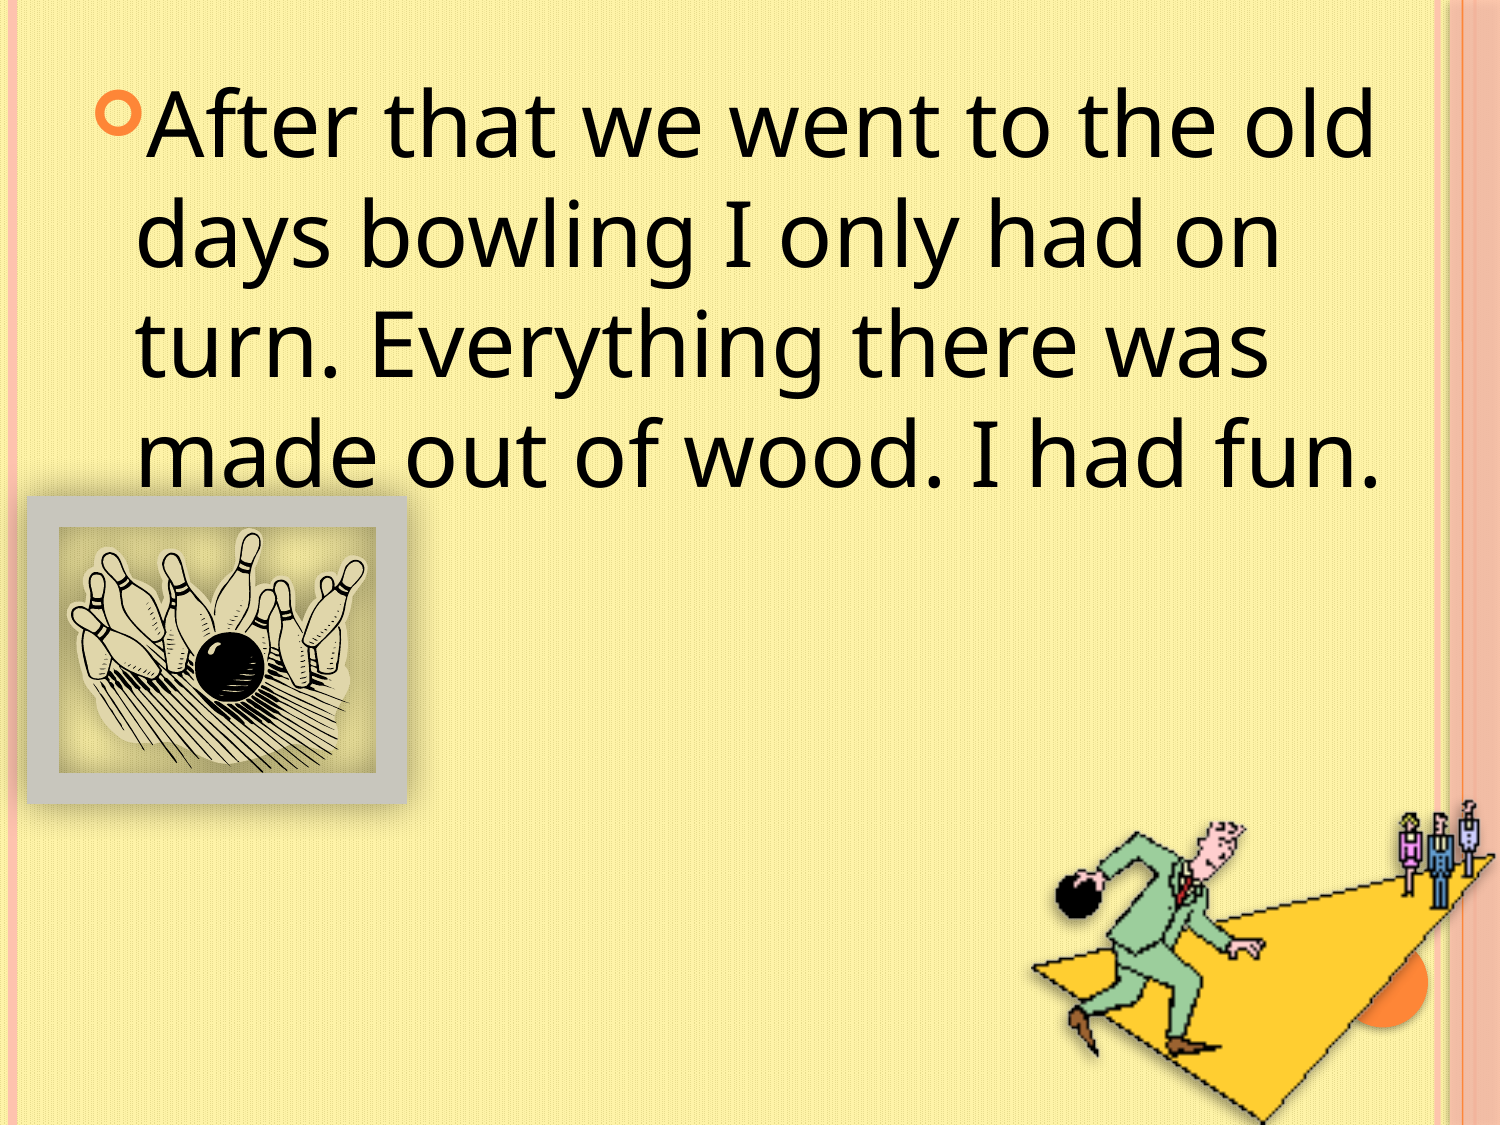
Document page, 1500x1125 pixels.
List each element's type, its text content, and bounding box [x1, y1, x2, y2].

picture [1030, 790, 1500, 1125]
picture [57, 526, 377, 774]
list After that we went to the old days bowling I only had on turn. Everything there was made out of wood. I had fun. [75, 58, 1425, 1005]
